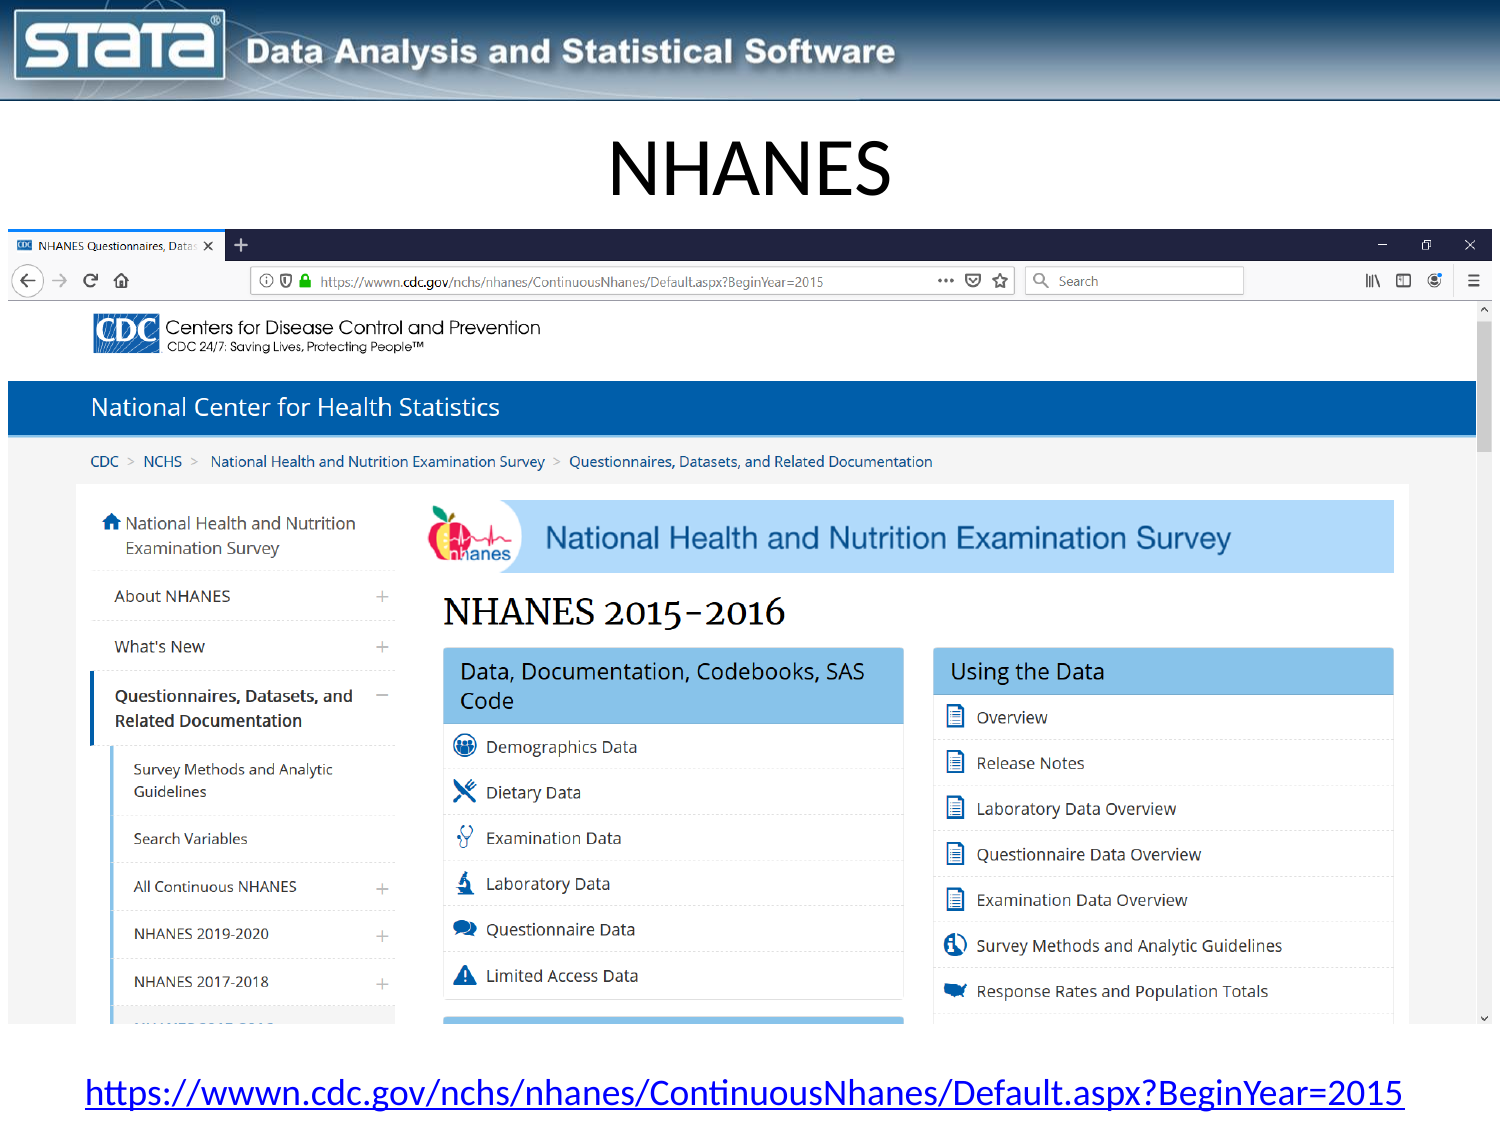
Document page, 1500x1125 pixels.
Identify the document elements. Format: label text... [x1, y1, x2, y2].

text_box https://wwwn.cdc.gov/nchs/nhanes/ContinuousNhanes/Default.aspx?BeginYear=2015 [70, 1060, 1420, 1121]
picture [0, 0, 1500, 99]
title NHANES [0, 99, 1500, 225]
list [8, 229, 1492, 1024]
